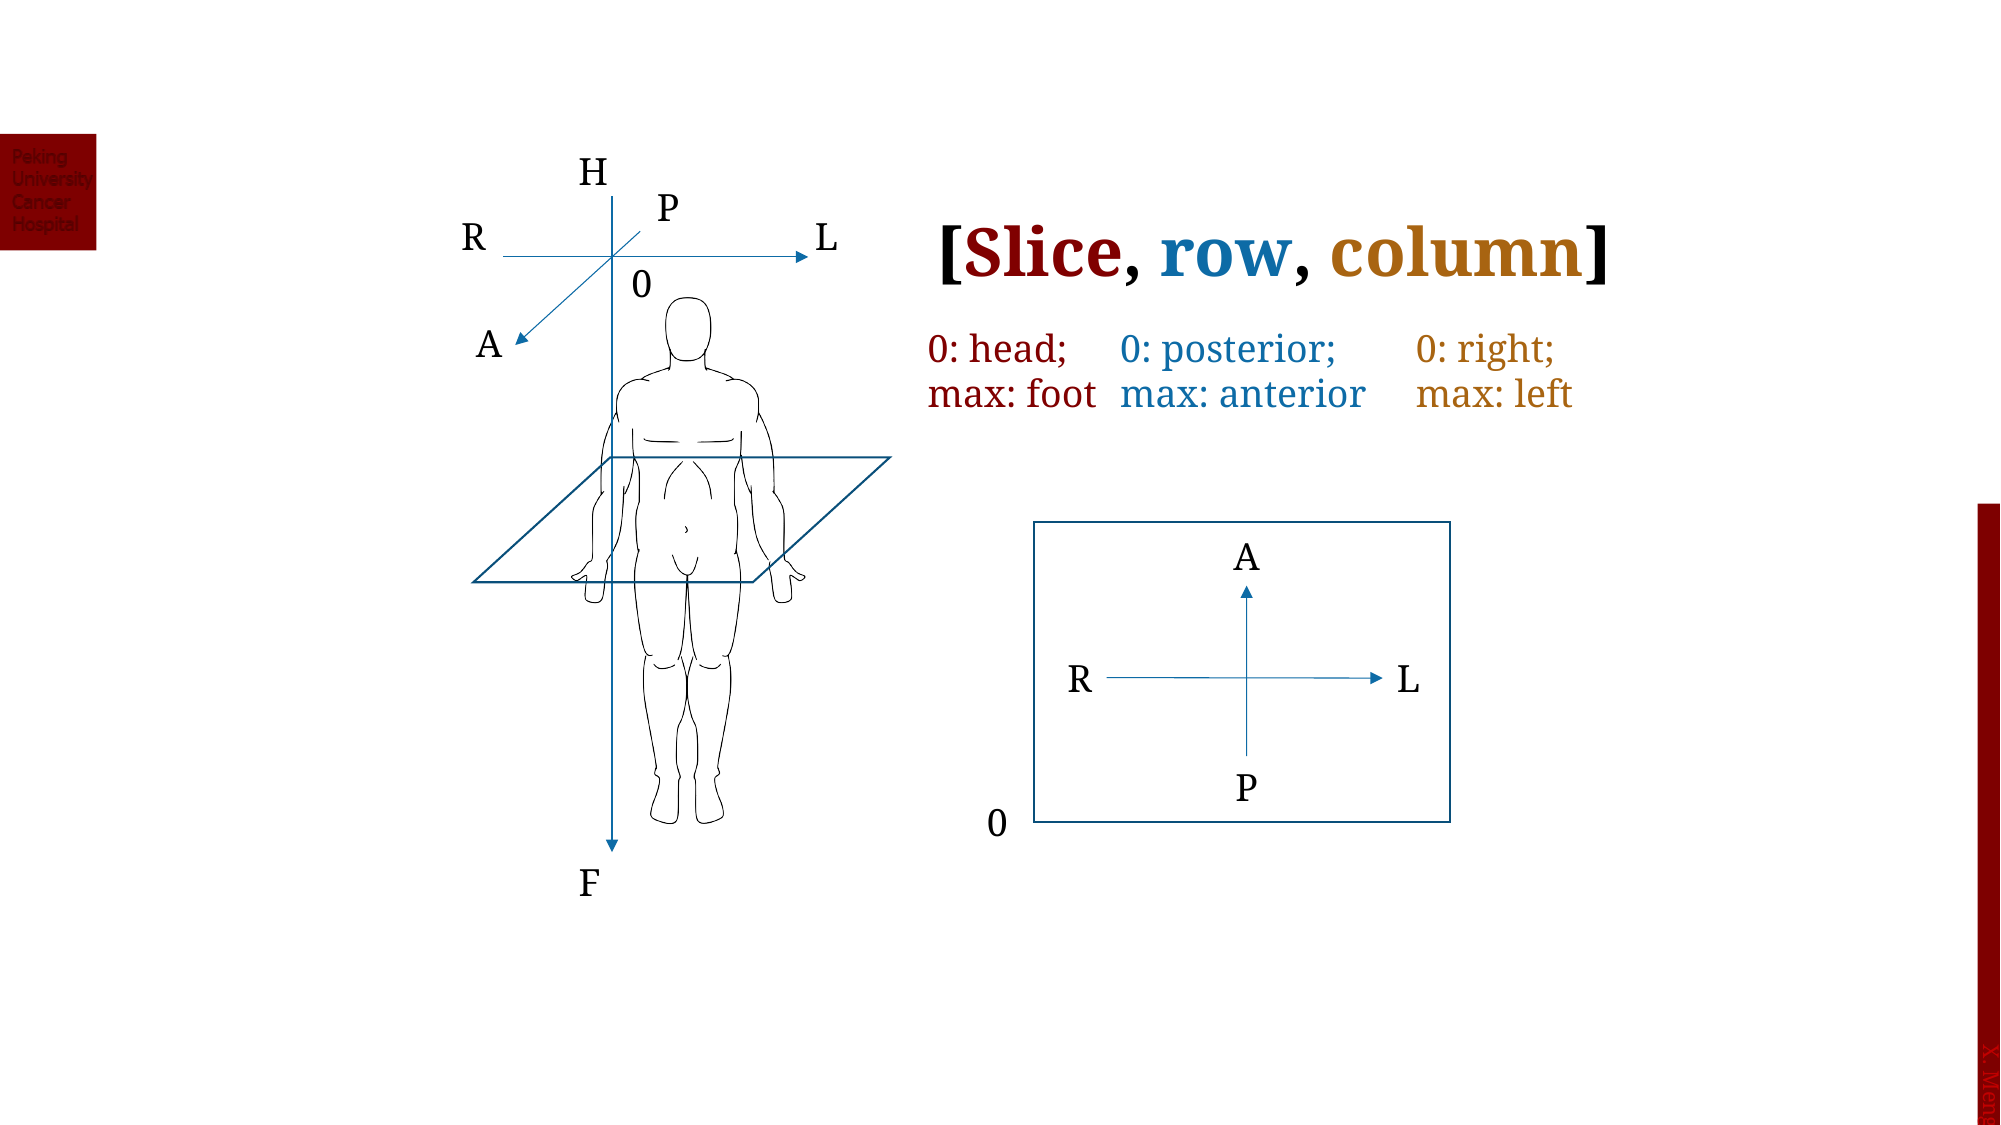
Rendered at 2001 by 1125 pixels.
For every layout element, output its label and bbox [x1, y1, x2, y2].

text_box [926, 201, 1574, 424]
text_box [973, 521, 1451, 853]
text_box [446, 140, 890, 913]
picture [0, 137, 125, 247]
